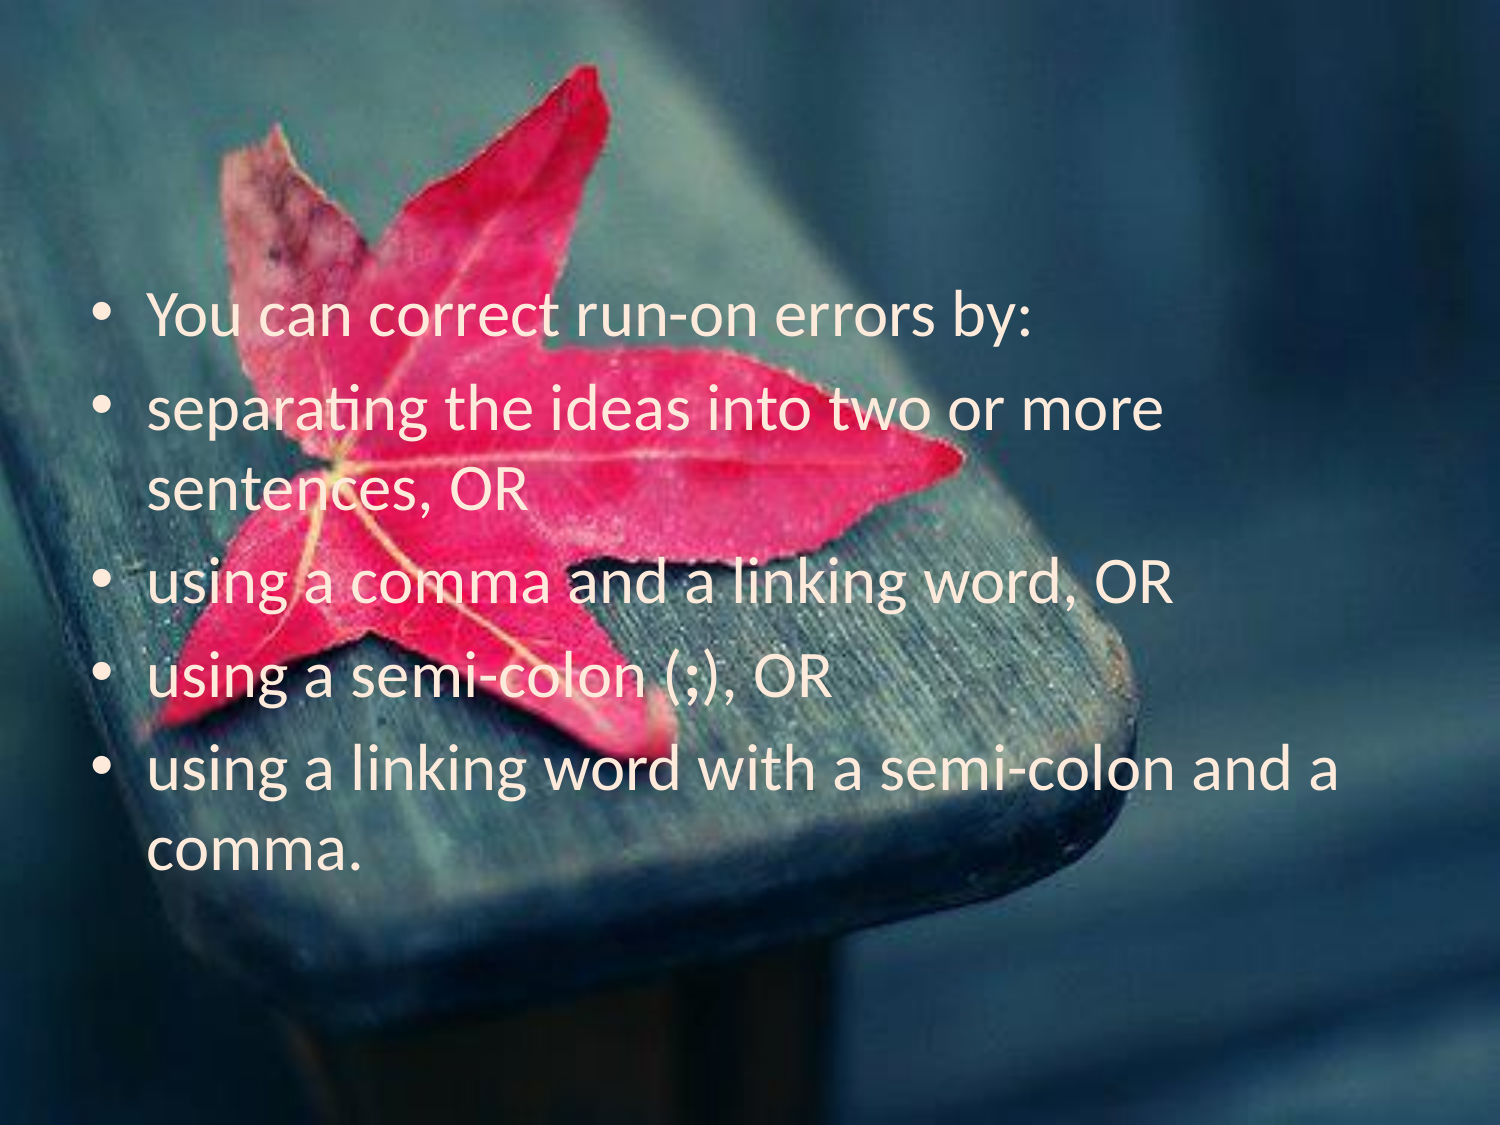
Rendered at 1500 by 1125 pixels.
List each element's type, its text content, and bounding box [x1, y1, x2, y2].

list You can correct run-on errors by: separating the ideas into two or more sentences, OR using a comma and a linking word, OR using a semi-colon (;), OR using a linking word with a semi-colon and a comma. [75, 262, 1425, 1005]
picture [0, 0, 1500, 1125]
